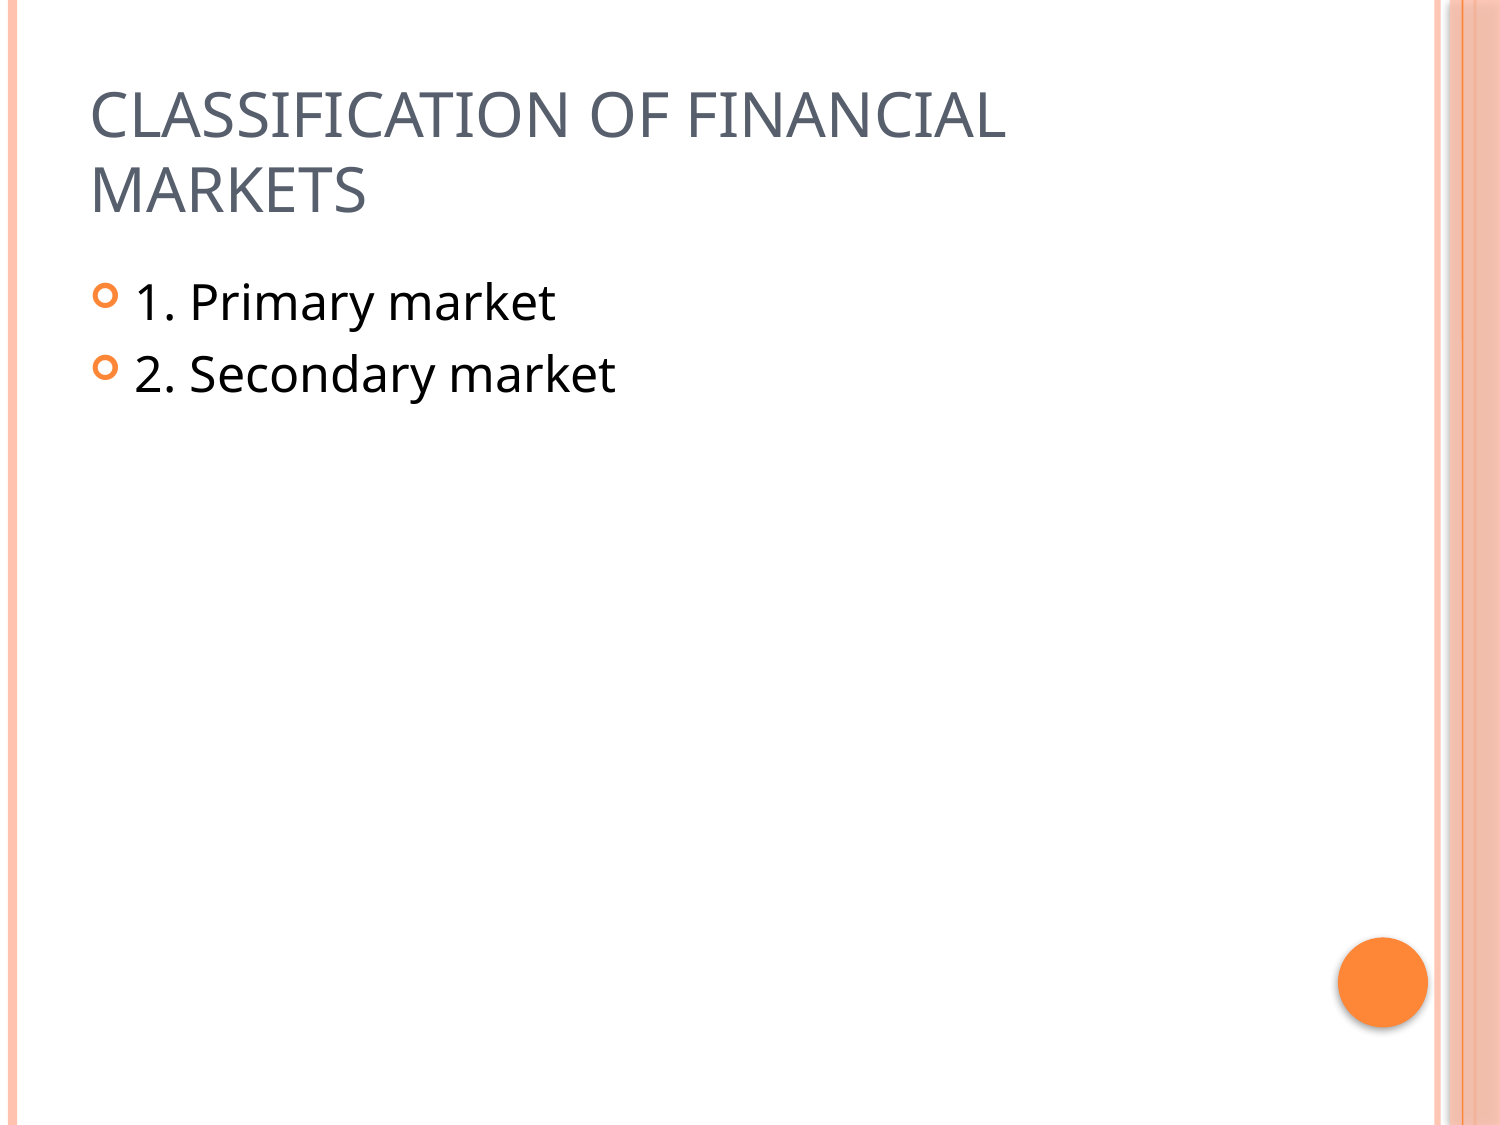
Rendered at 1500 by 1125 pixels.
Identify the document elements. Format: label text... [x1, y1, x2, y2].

title Classification of financial markets [75, 45, 1300, 233]
list 1. Primary market 2. Secondary market [75, 262, 1300, 1062]
